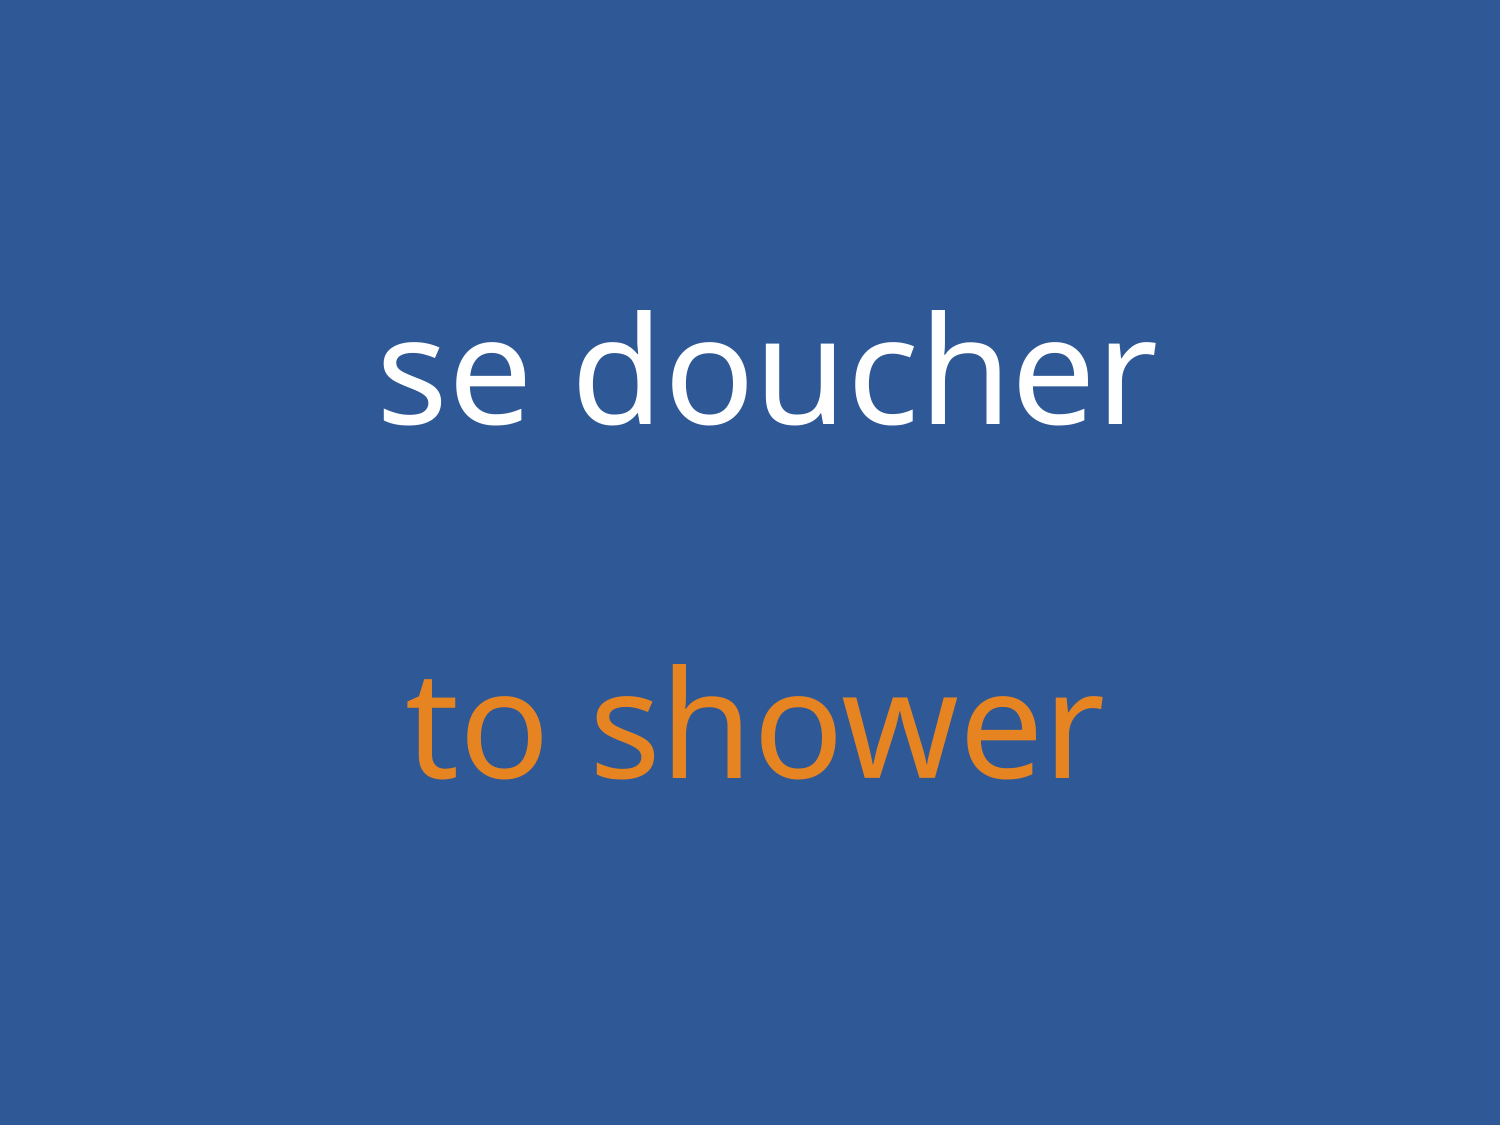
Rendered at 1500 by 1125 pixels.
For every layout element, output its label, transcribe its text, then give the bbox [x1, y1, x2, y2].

text_box se doucher [301, 267, 1235, 462]
text_box to shower [301, 621, 1211, 817]
